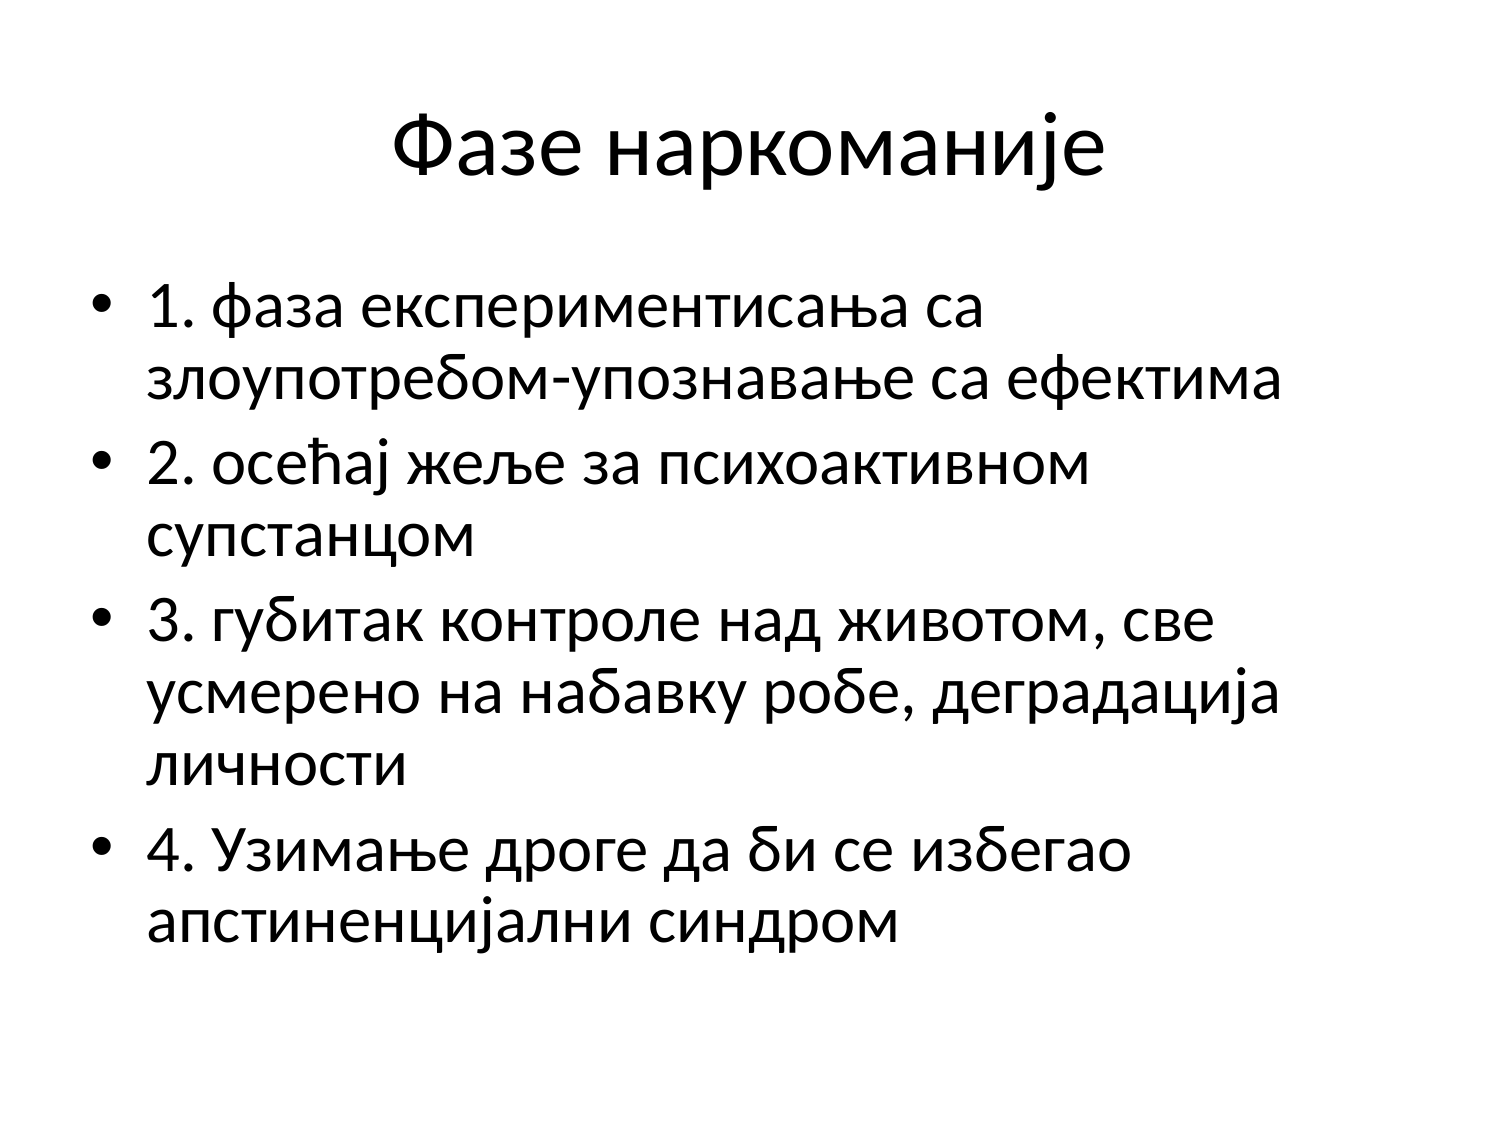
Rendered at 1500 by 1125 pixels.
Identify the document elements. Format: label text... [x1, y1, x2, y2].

list 1. фаза експериментисања са злоупотребом-упознавање са ефектима 2. осећај жеље за психоактивном супстанцом 3. губитак контроле над животом, све усмерено на набавку робе, деградација личности 4. Узимање дроге да би се избегао апстиненцијални синдром [74, 262, 1426, 1006]
title Фазе наркоманије [74, 44, 1426, 233]
